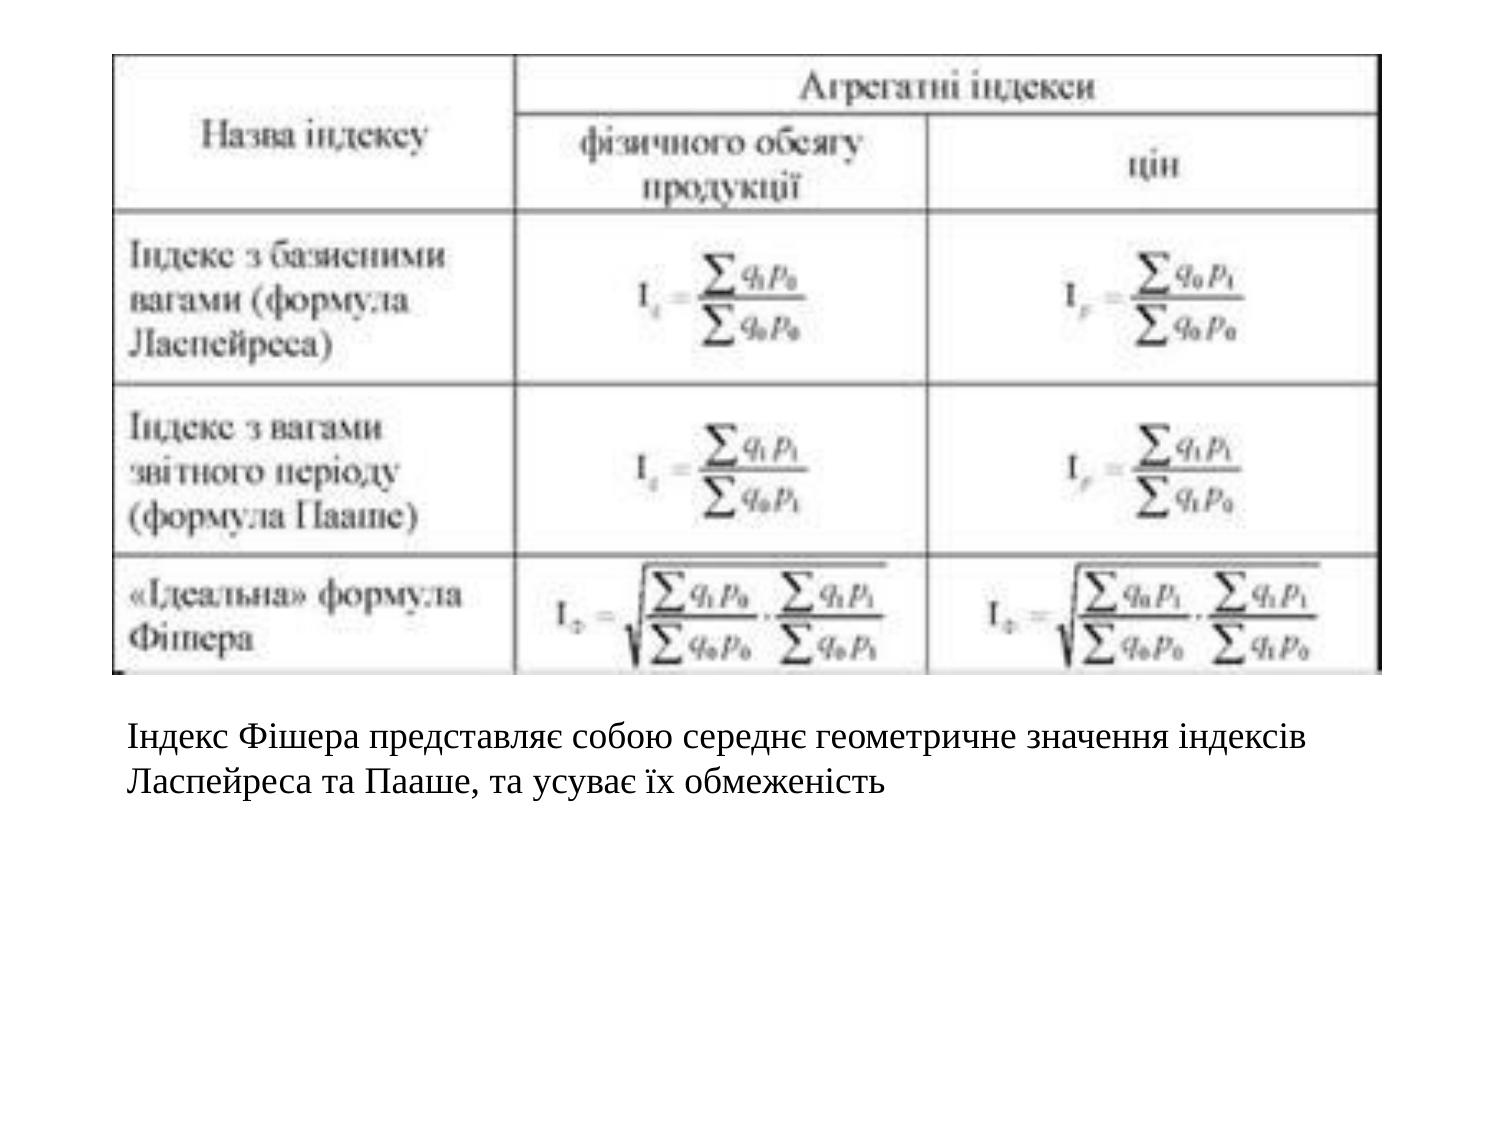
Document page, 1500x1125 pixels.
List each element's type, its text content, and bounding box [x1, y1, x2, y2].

text_box Індекс Фішера представляє собою середнє геометричне значення індексів Ласпейреса та Пааше, та усуває їх обмеженість [112, 704, 1400, 809]
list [111, 54, 1382, 675]
